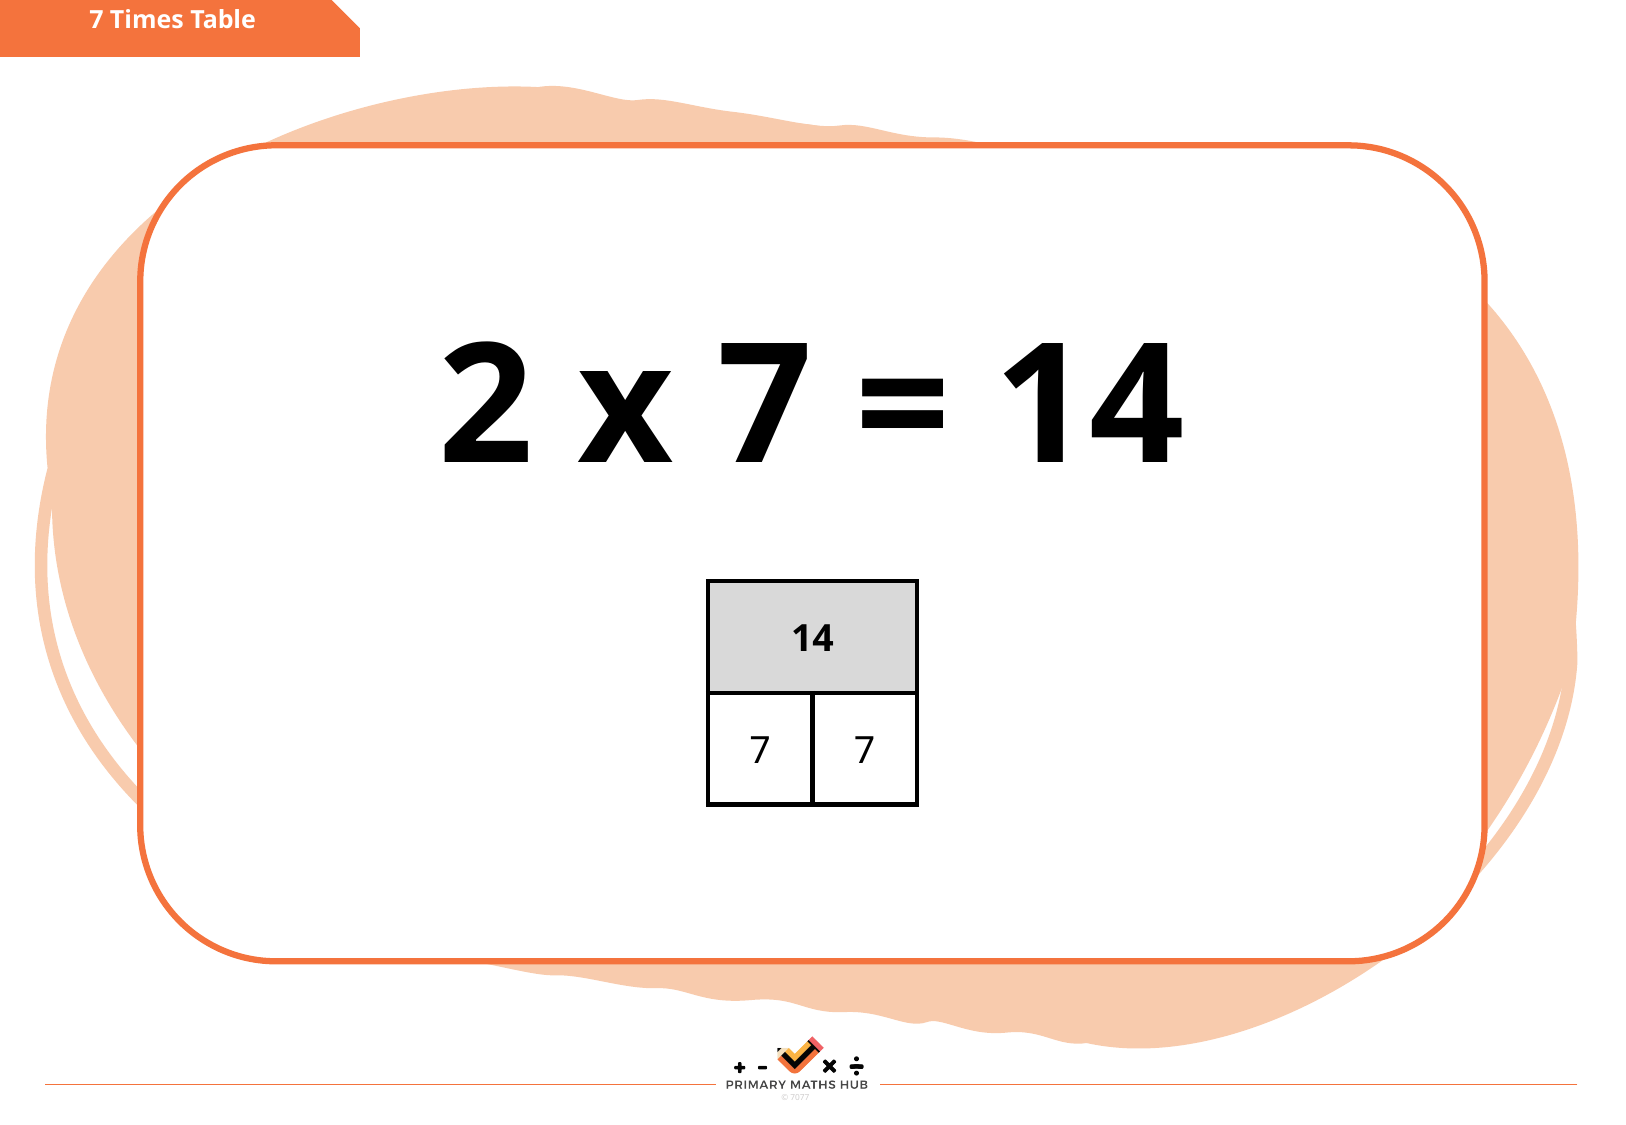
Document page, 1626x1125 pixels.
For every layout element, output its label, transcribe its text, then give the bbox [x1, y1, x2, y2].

text_box © 7077 [720, 1084, 870, 1110]
text_box [496, 961, 1373, 1044]
table_cell 7 [710, 695, 810, 802]
text_box 7 Times Table [0, 0, 361, 58]
table_header 14 [710, 583, 915, 691]
text_box [139, 144, 1486, 963]
text_box [273, 91, 956, 144]
text_box 2 x 7 = 14 [140, 288, 1485, 503]
text_box [39, 211, 158, 800]
picture [722, 1034, 872, 1094]
text_box [1481, 301, 1579, 864]
table_cell 7 [815, 695, 915, 802]
